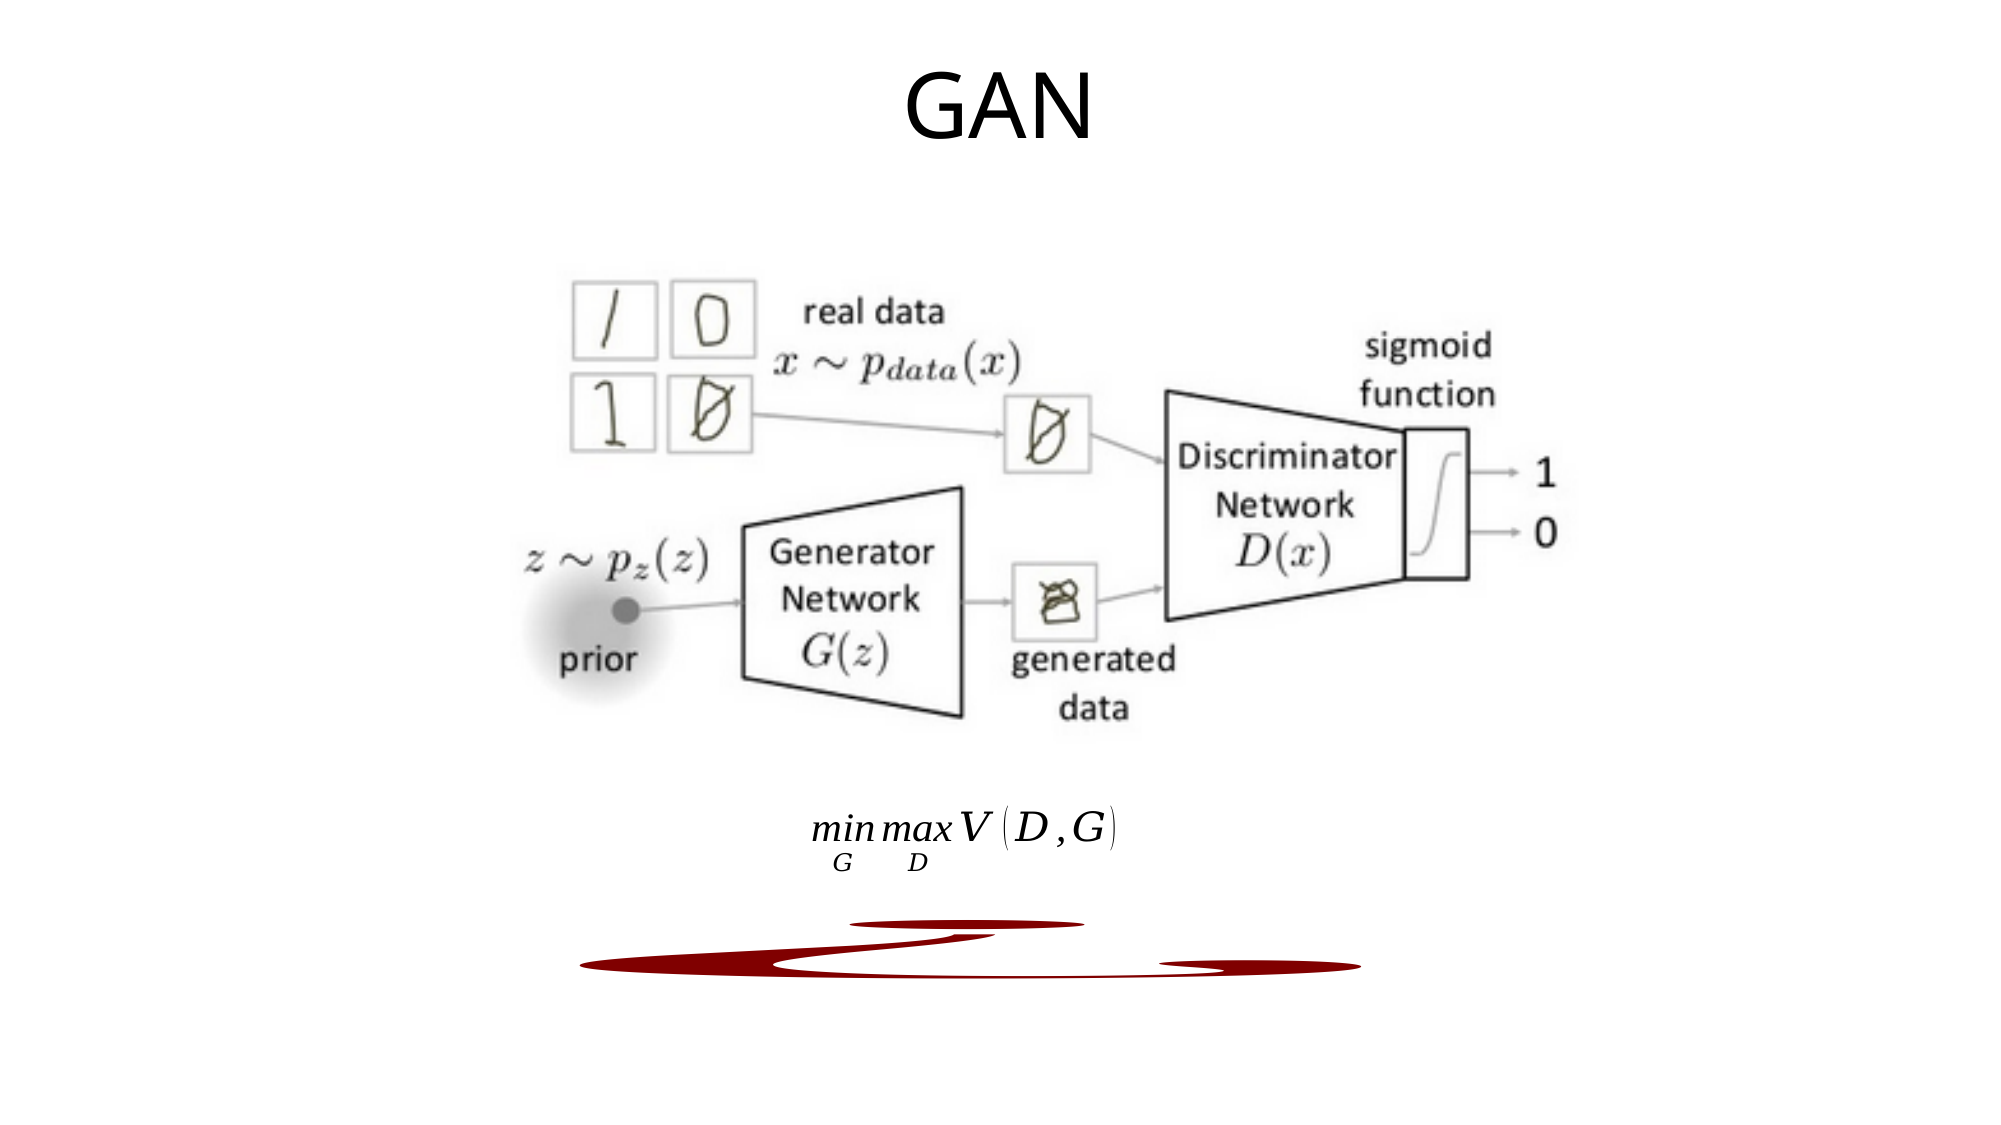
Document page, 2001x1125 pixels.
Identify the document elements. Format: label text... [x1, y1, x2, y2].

title GAN [137, 0, 1863, 218]
picture [430, 217, 1665, 766]
